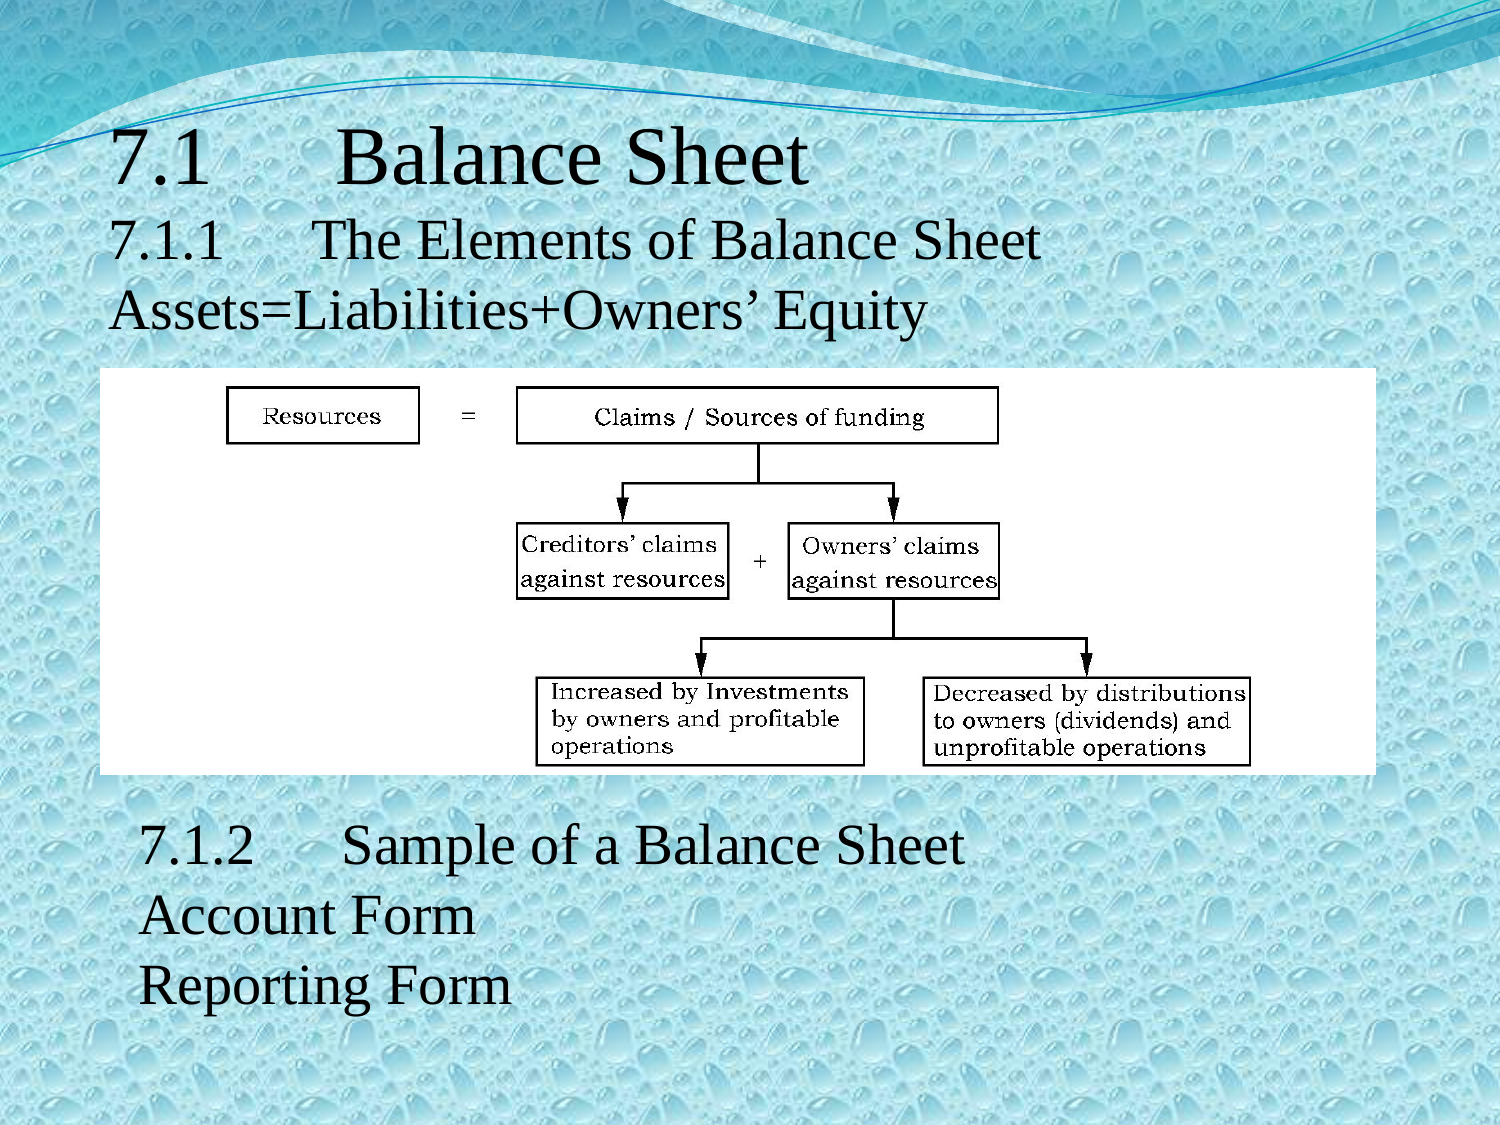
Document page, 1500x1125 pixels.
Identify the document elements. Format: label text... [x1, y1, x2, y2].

picture [0, 255, 1500, 1125]
text_box 7.1.2 Sample of a Balance Sheet Account Form Reporting Form [123, 798, 1412, 1024]
text_box 7.1 Balance Sheet 7.1.1 The Elements of Balance Sheet Assets=Liabilities+Owners’ Equity [93, 93, 1442, 349]
text_box [0, 0, 1500, 255]
